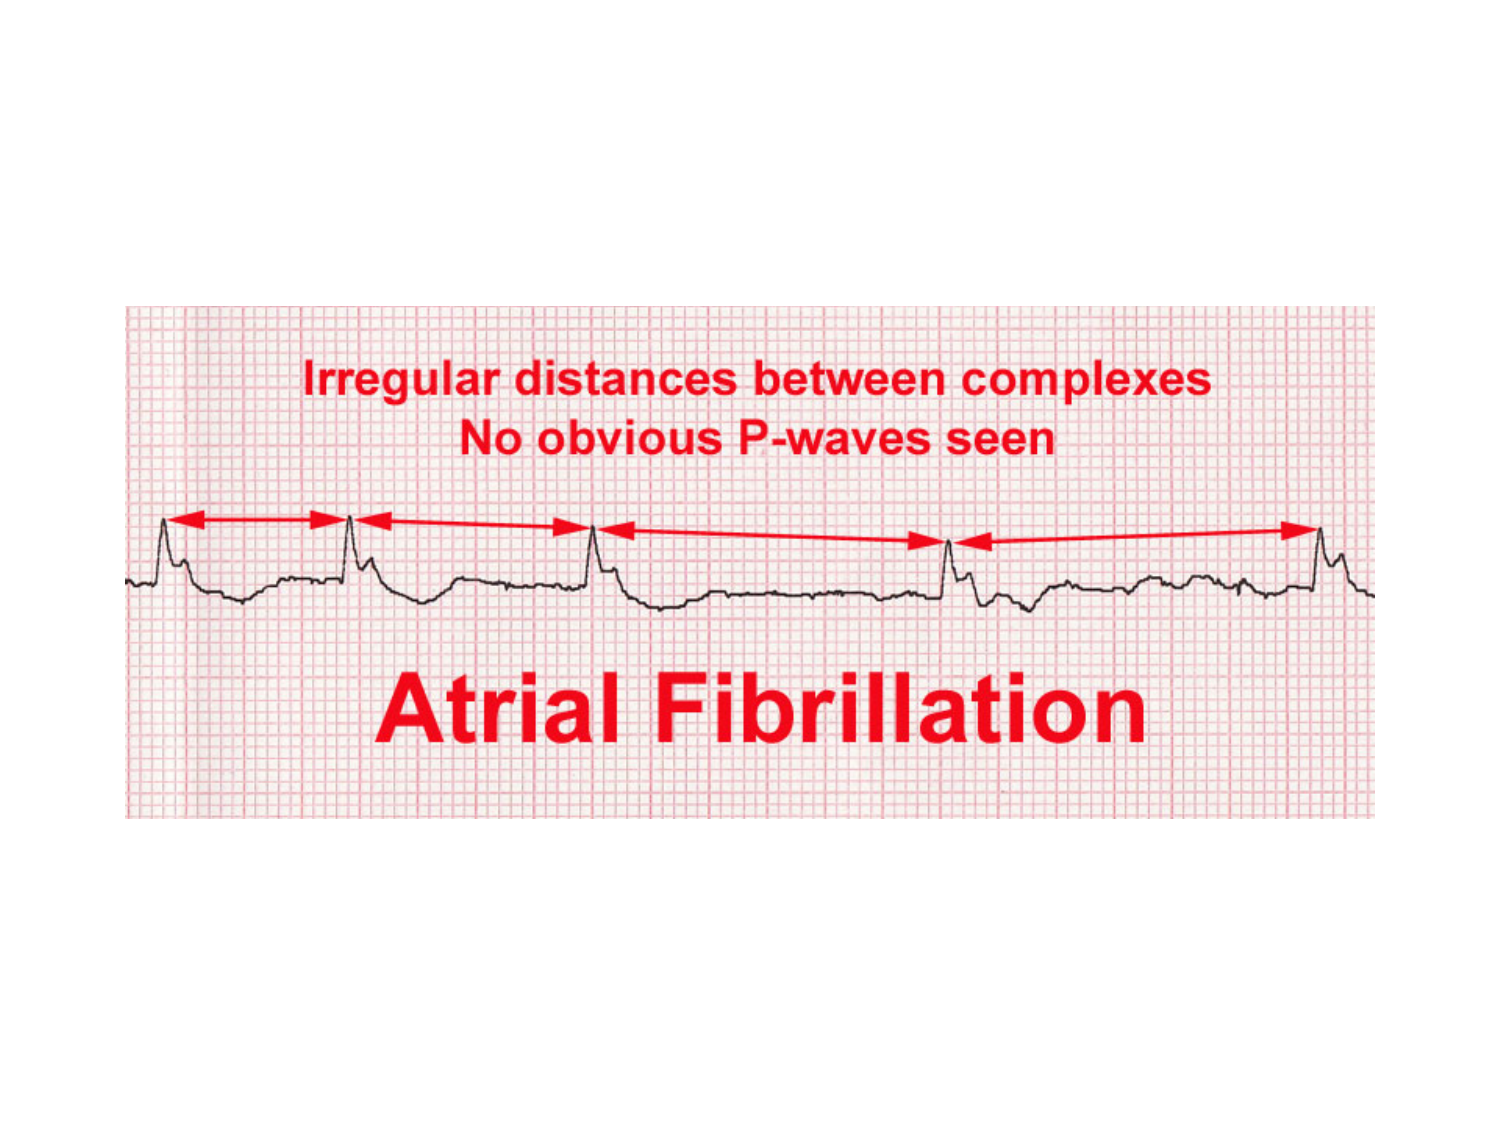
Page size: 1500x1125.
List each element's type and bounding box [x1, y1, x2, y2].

picture [124, 305, 1376, 819]
